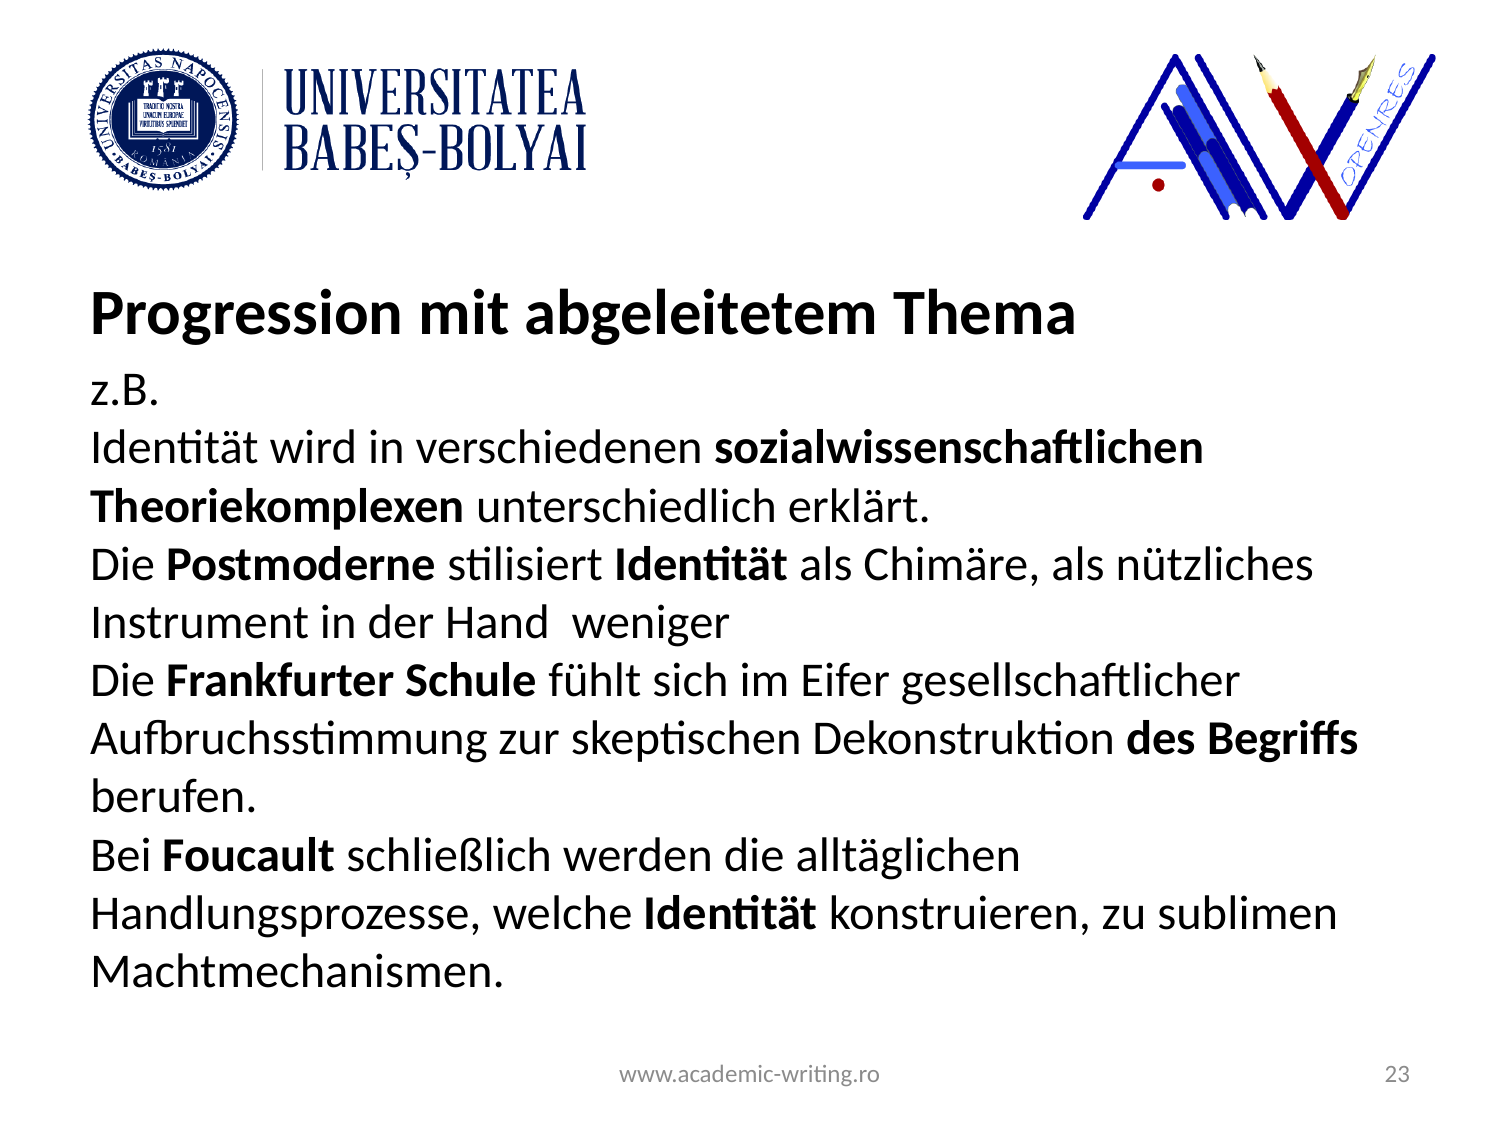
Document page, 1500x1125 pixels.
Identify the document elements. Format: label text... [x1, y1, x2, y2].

picture [1083, 54, 1436, 220]
slide_number 23 [1074, 1042, 1425, 1103]
list Progression mit abgeleitetem Thema z.B. Identität wird in verschiedenen sozialwissenschaftlichen Theoriekomplexen unterschiedlich erklärt. Die Postmoderne stilisiert Identität als Chimäre, als nützliches Instrument in der Hand weniger Die Frankfurter Schule fühlt sich im Eifer gesellschaftlicher Aufbruchsstimmung zur skeptischen Dekonstruktion des Begriffs berufen. Bei Foucault schließlich werden die alltäglichen Handlungsprozesse, welche Identität konstruieren, zu sublimen Machtmechanismen. [75, 262, 1425, 1005]
picture [76, 42, 597, 197]
footer www.academic-writing.ro [512, 1042, 988, 1103]
